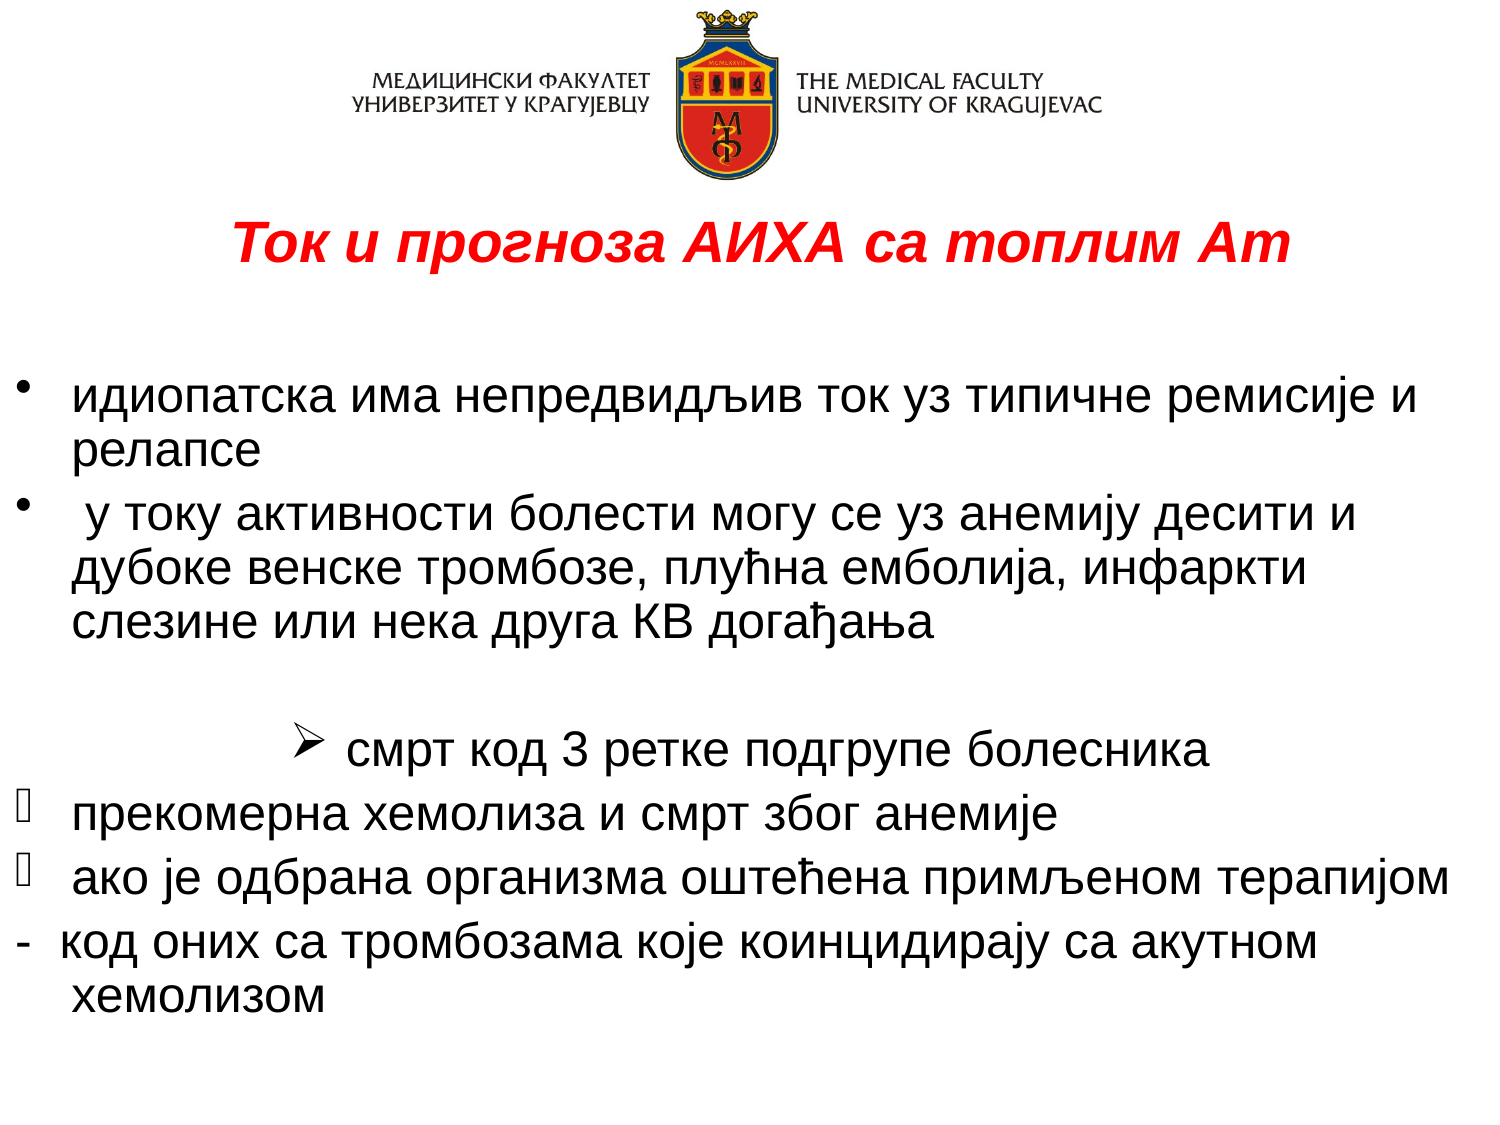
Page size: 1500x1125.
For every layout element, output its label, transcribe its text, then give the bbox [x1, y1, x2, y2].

picture [328, 0, 1125, 148]
title Ток и прогноза АИХА са топлим Ат [123, 148, 1400, 350]
list идиопатска има непредвидљив ток уз типичне ремисије и релапсе у току активности болести могу се уз анемију десити и дубоке венске тромбозе, плућна емболија, инфаркти слезине или нека друга КВ догађања смрт код 3 ретке подгрупе болесника прекомерна хемолиза и смрт због анемије ако је одбрана организма оштећена примљеном терапијом - код оних са тромбозама које коинцидирају са акутном хемолизом [0, 361, 1500, 1125]
